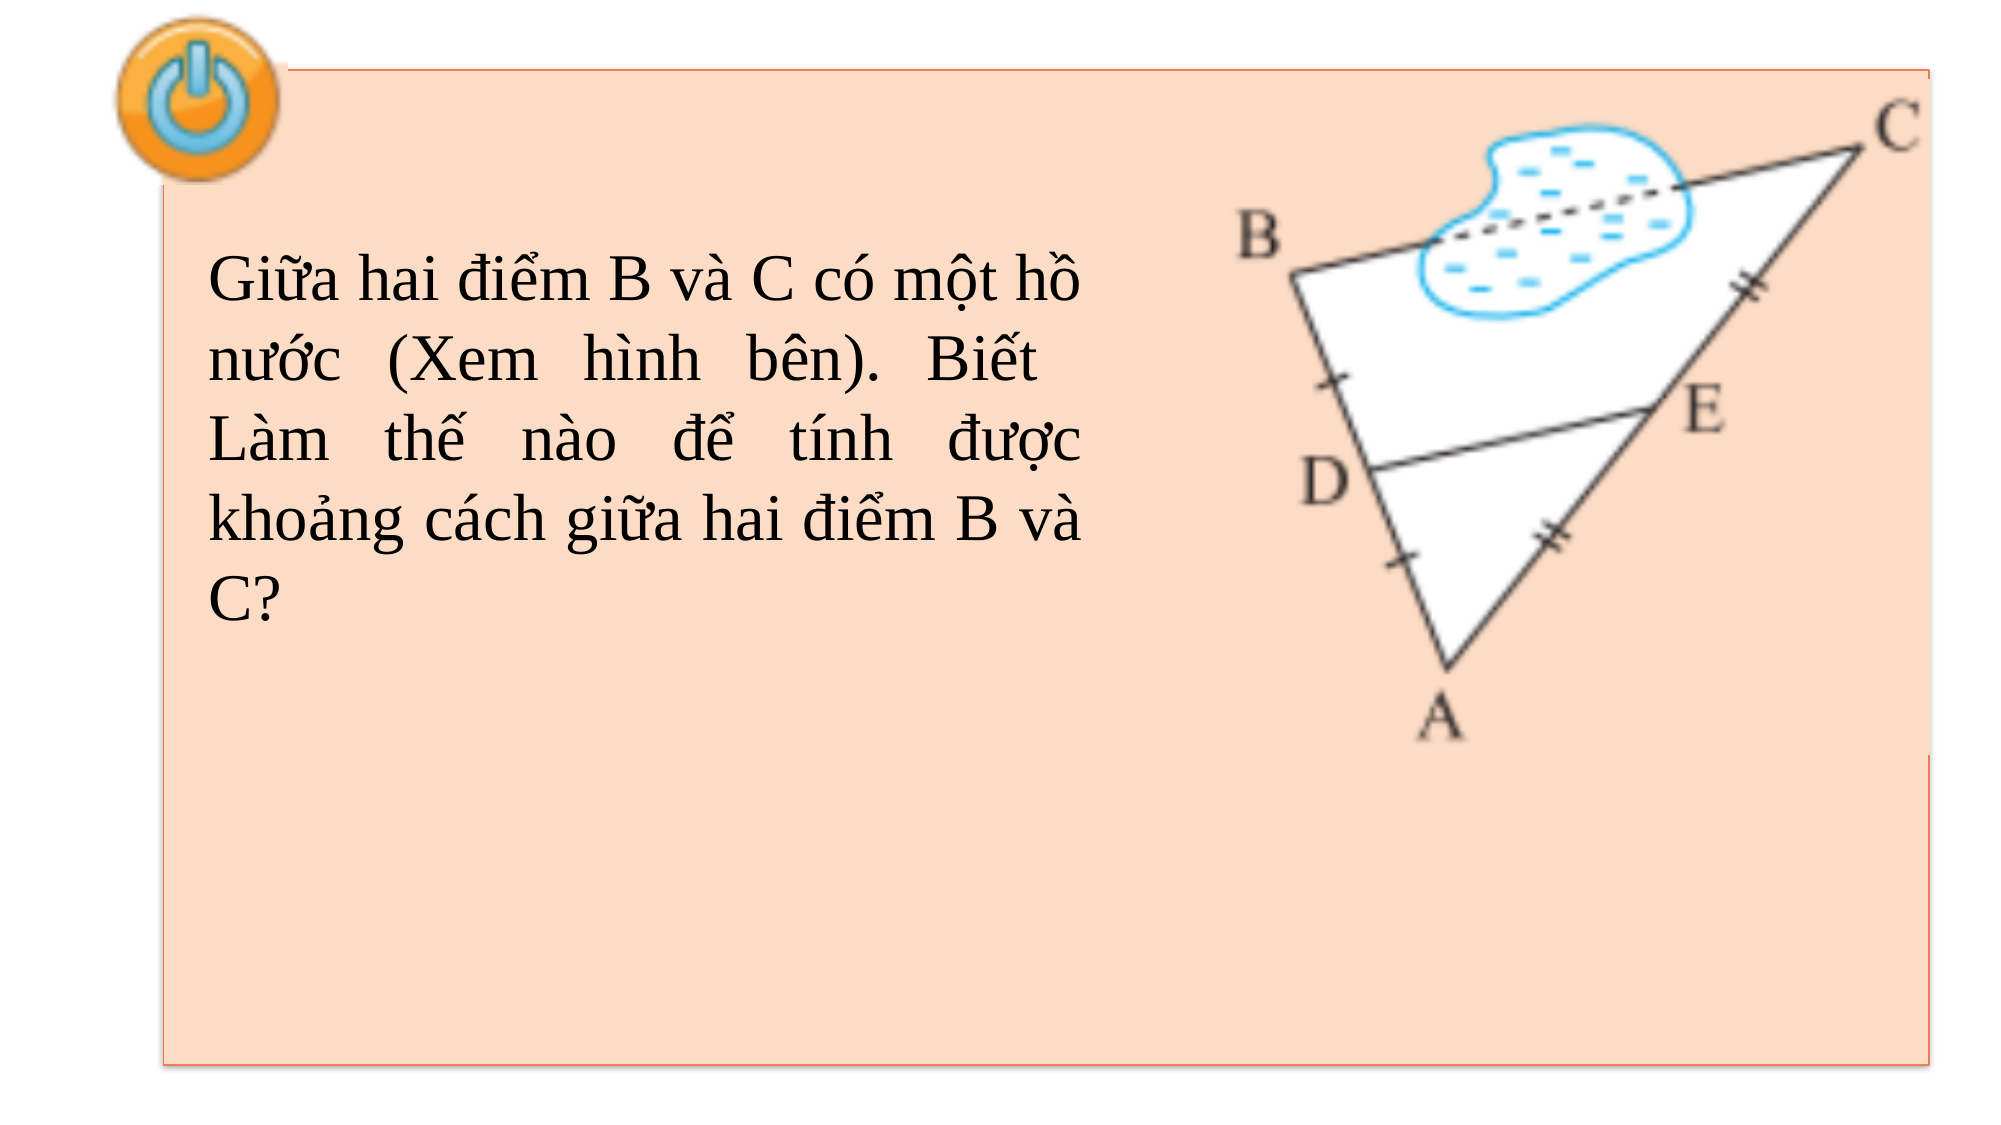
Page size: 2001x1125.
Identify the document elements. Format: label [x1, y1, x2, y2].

text_box [163, 69, 1930, 1066]
picture [1222, 79, 1930, 756]
picture [70, 0, 288, 185]
